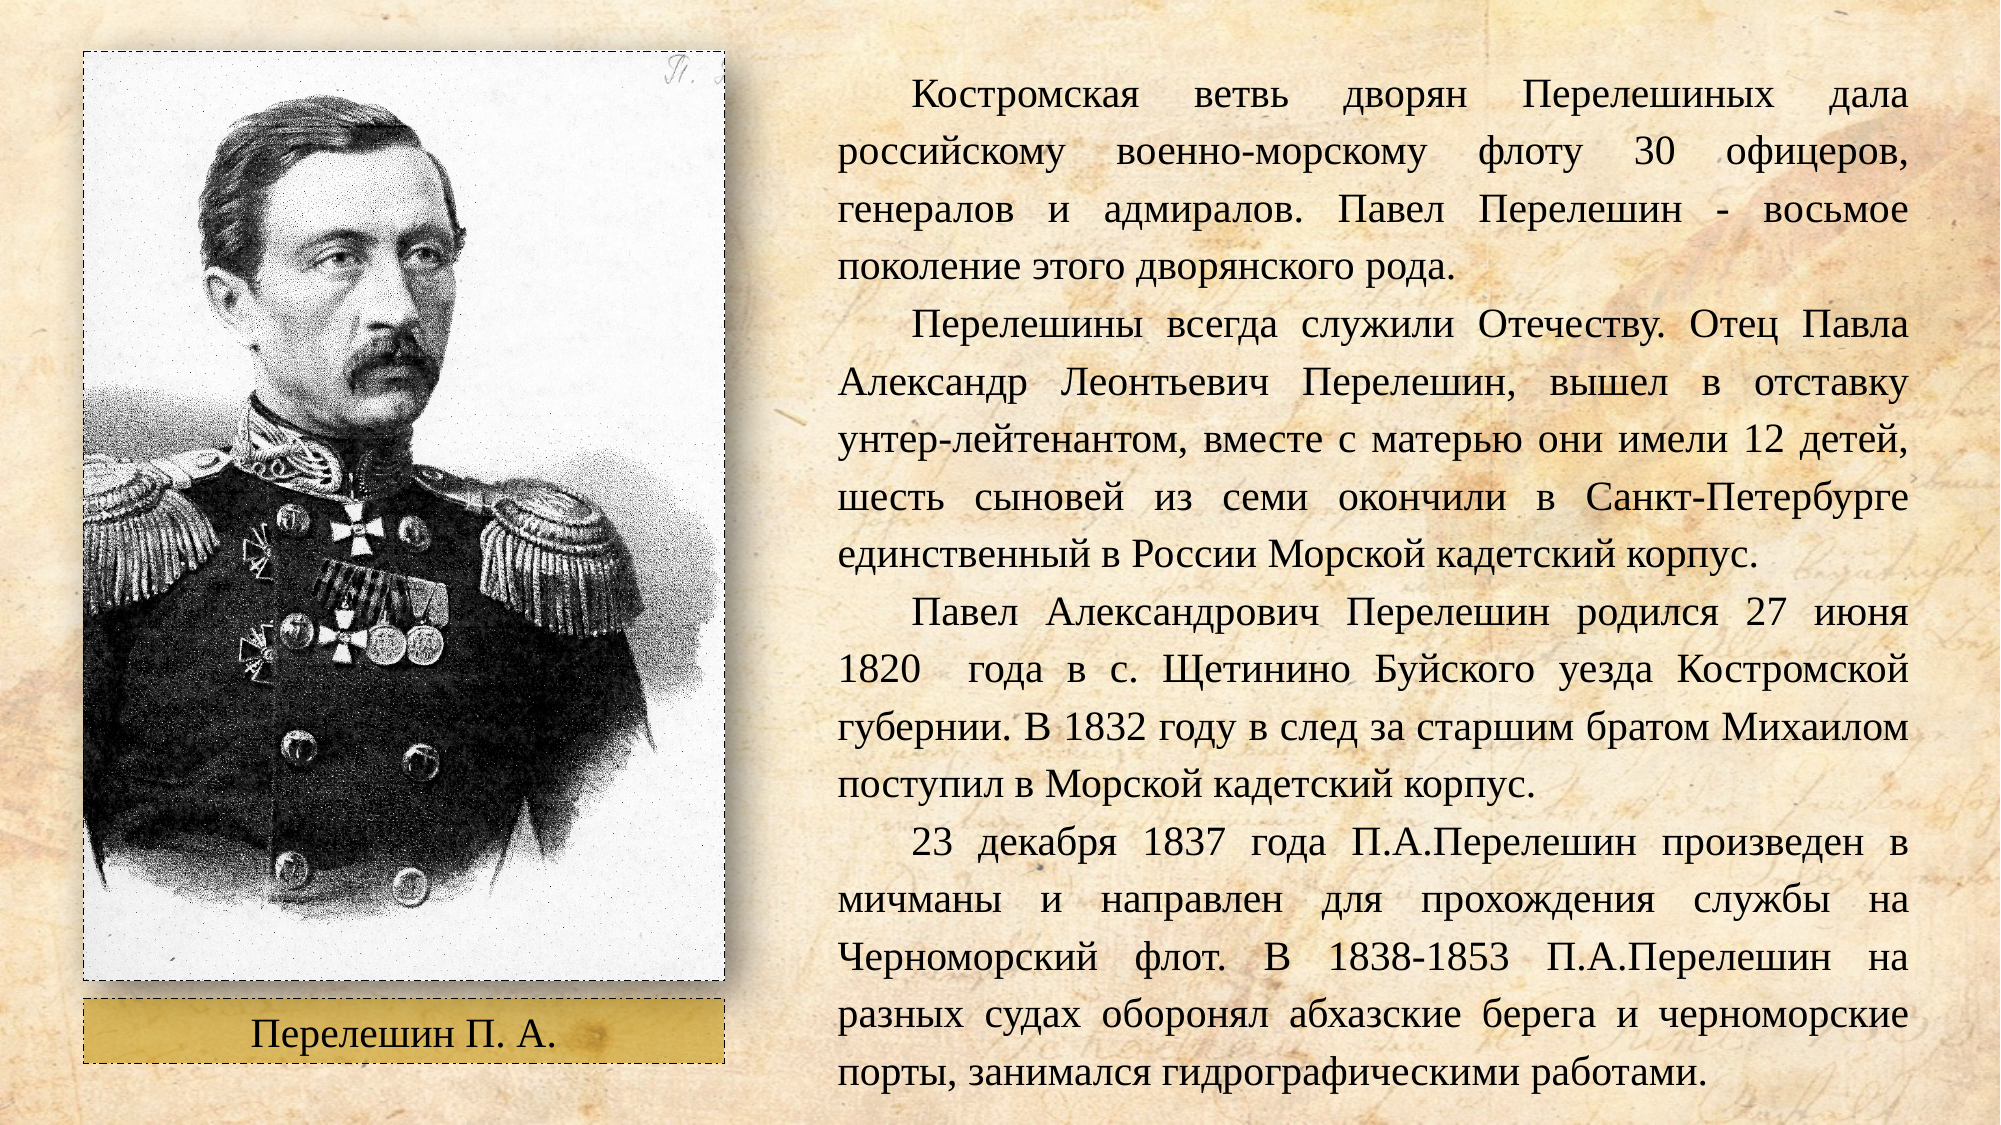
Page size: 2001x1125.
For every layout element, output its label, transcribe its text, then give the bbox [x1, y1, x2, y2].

text_box Перелешин П. А. [83, 998, 725, 1064]
text_box Костромская ветвь дворян Перелешиных дала российскому военно-морскому флоту 30 офицеров, генералов и адмиралов. Павел Перелешин - восьмое поколение этого дворянского рода. Перелешины всегда служили Отечеству. Отец Павла Алек­сандр Леонтьевич Перелешин, вышел в отставку унтер-лейте­нантом, вместе с матерью они имели 12 детей, шесть сыновей из семи окончили в Санкт-Петербурге единственный в России Морской кадетский корпус. Павел Александрович Перелешин родился 27 июня 1820 года в с. Щетинино Буйского уезда Костромской губернии. В 1832 году в след за старшим братом Михаилом поступил в Морской кадетский корпус. 23 декабря 1837 года П.А.Перелешин произведен в мичманы и направлен для прохождения службы на Черноморский флот. В 1838-1853 П.А.Перелешин на разных судах оборонял абхазские берега и черноморские порты, занимался гидрографическими работами. [822, 50, 1925, 1102]
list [83, 50, 725, 981]
